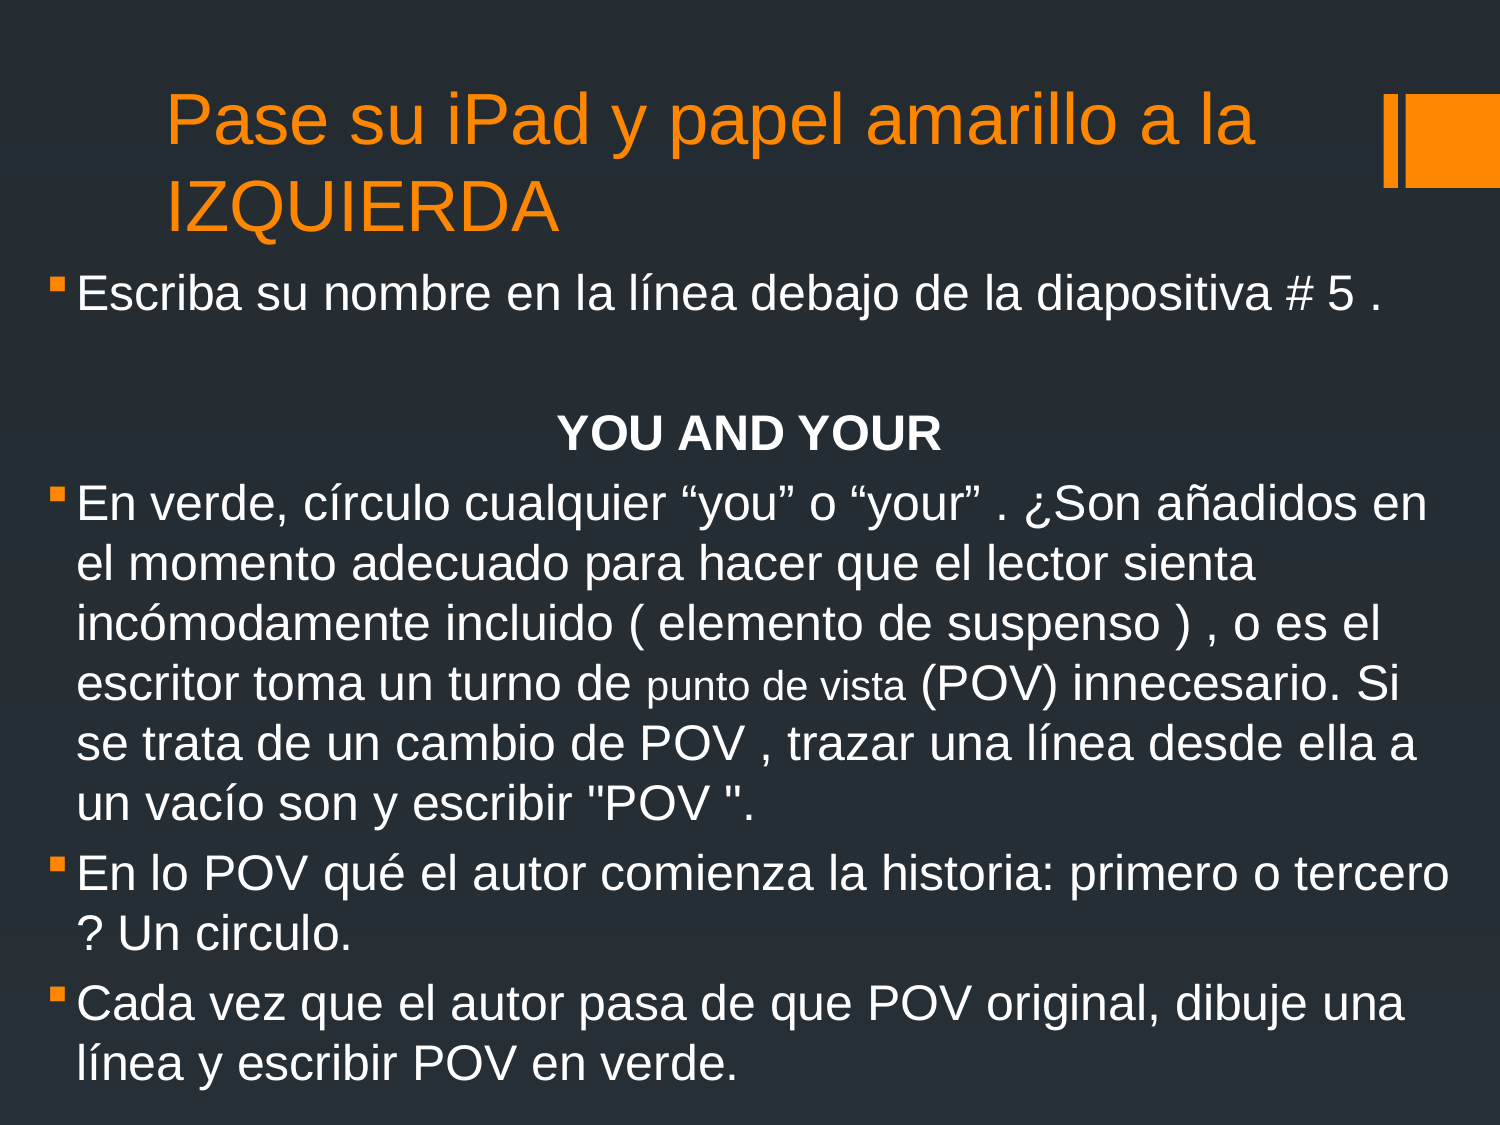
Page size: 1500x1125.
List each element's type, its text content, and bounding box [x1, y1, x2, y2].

list Escriba su nombre en la línea debajo de la diapositiva # 5 . YOU AND YOUR En verde, círculo cualquier “you” o “your” . ¿Son añadidos en el momento adecuado para hacer que el lector sienta incómodamente incluido ( elemento de suspenso ) , o es el escritor toma un turno de punto de vista (POV) innecesario. Si se trata de un cambio de POV , trazar una línea desde ella a un vacío son y escribir "POV ". En lo POV qué el autor comienza la historia: primero o tercero ? Un circulo. Cada vez que el autor pasa de que POV original, dibuje una línea y escribir POV en verde. [23, 253, 1476, 1125]
title Pase su iPad y papel amarillo a la IZQUIERDA [150, 64, 1350, 253]
